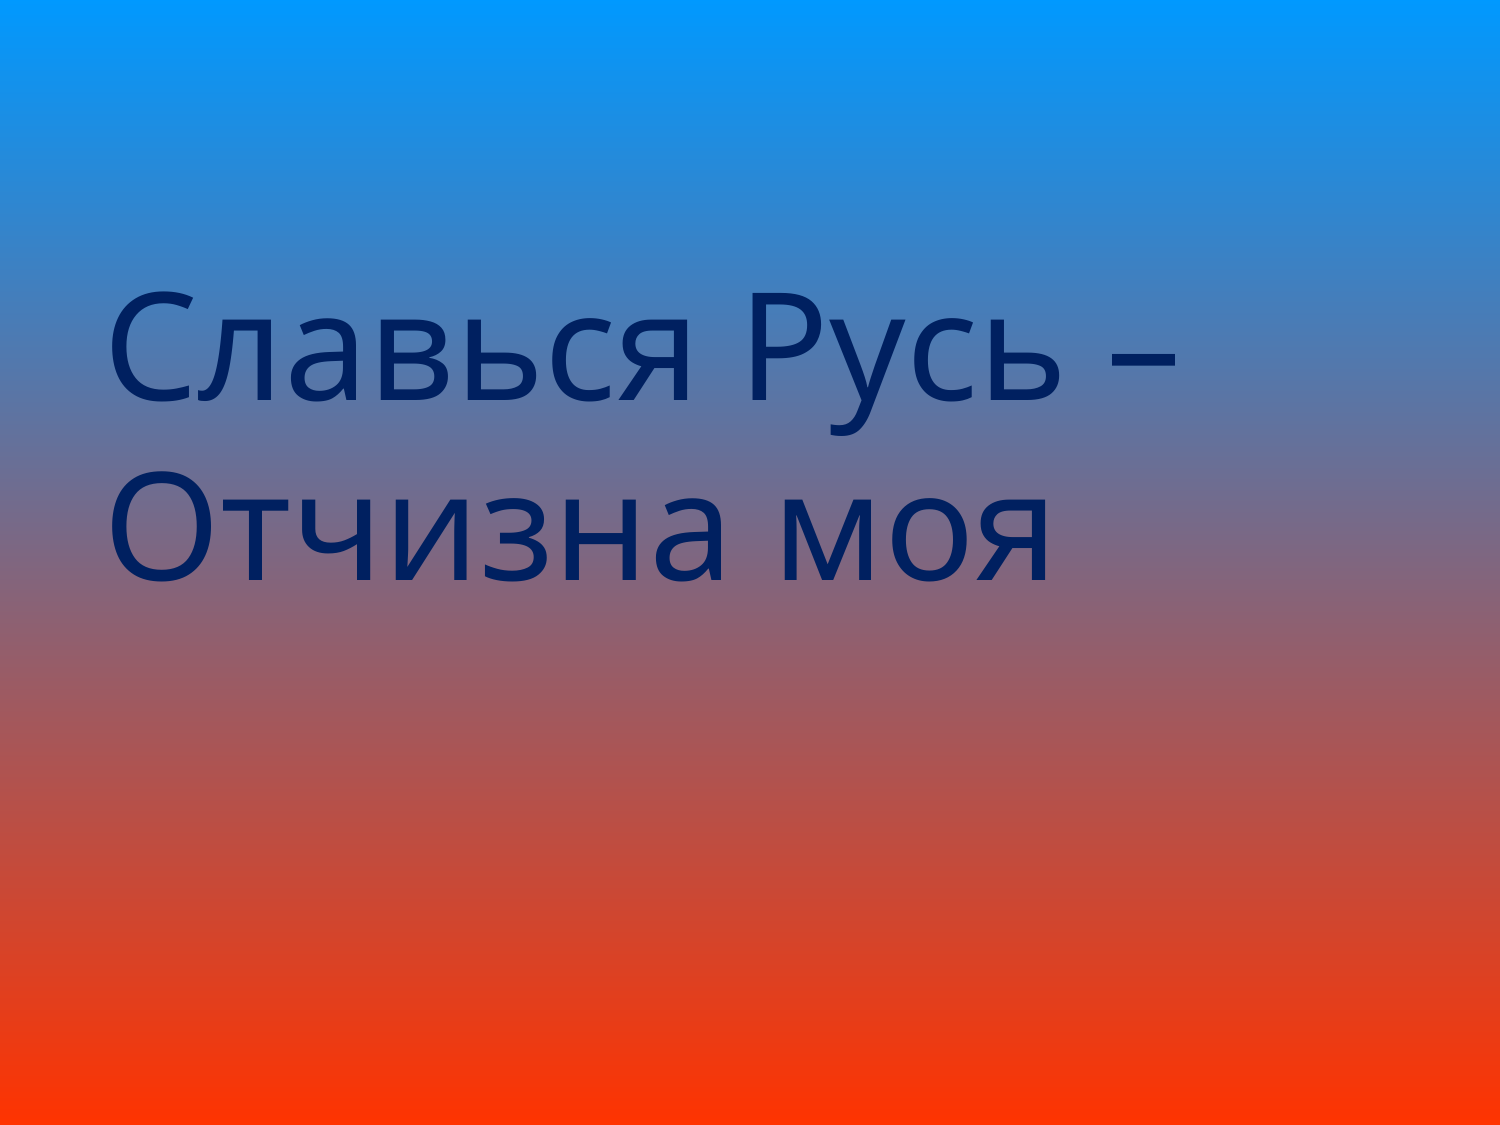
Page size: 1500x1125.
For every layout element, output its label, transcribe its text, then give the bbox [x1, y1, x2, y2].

text_box Славься Русь – Отчизна моя [88, 243, 1483, 619]
